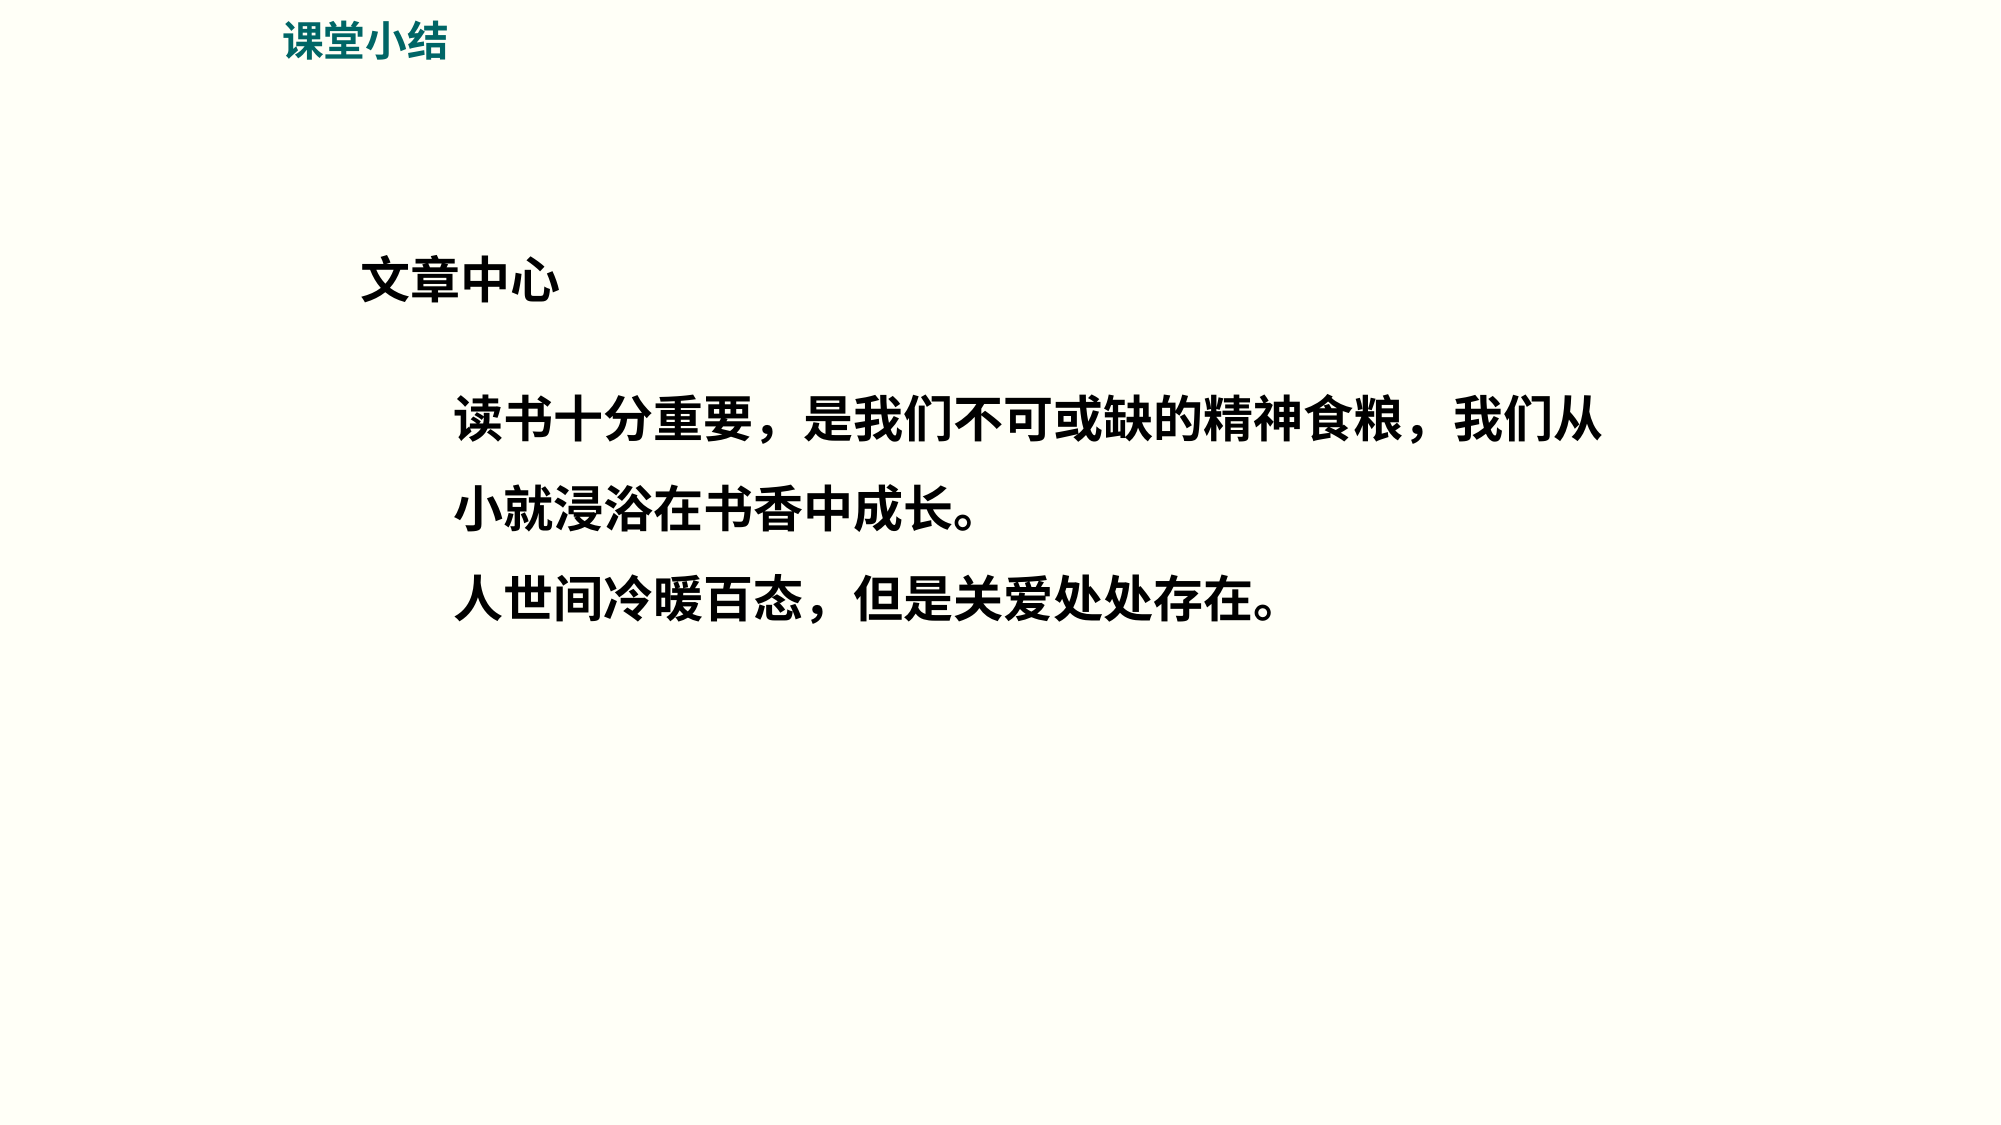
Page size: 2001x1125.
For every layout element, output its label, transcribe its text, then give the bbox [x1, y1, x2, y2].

text_box 读书十分重要，是我们不可或缺的精神食粮，我们从小就浸浴在书香中成长。 人世间冷暖百态，但是关爱处处存在。 [438, 350, 1657, 635]
text_box 课堂小结 [267, 7, 480, 73]
text_box 文章中心 [345, 241, 576, 317]
